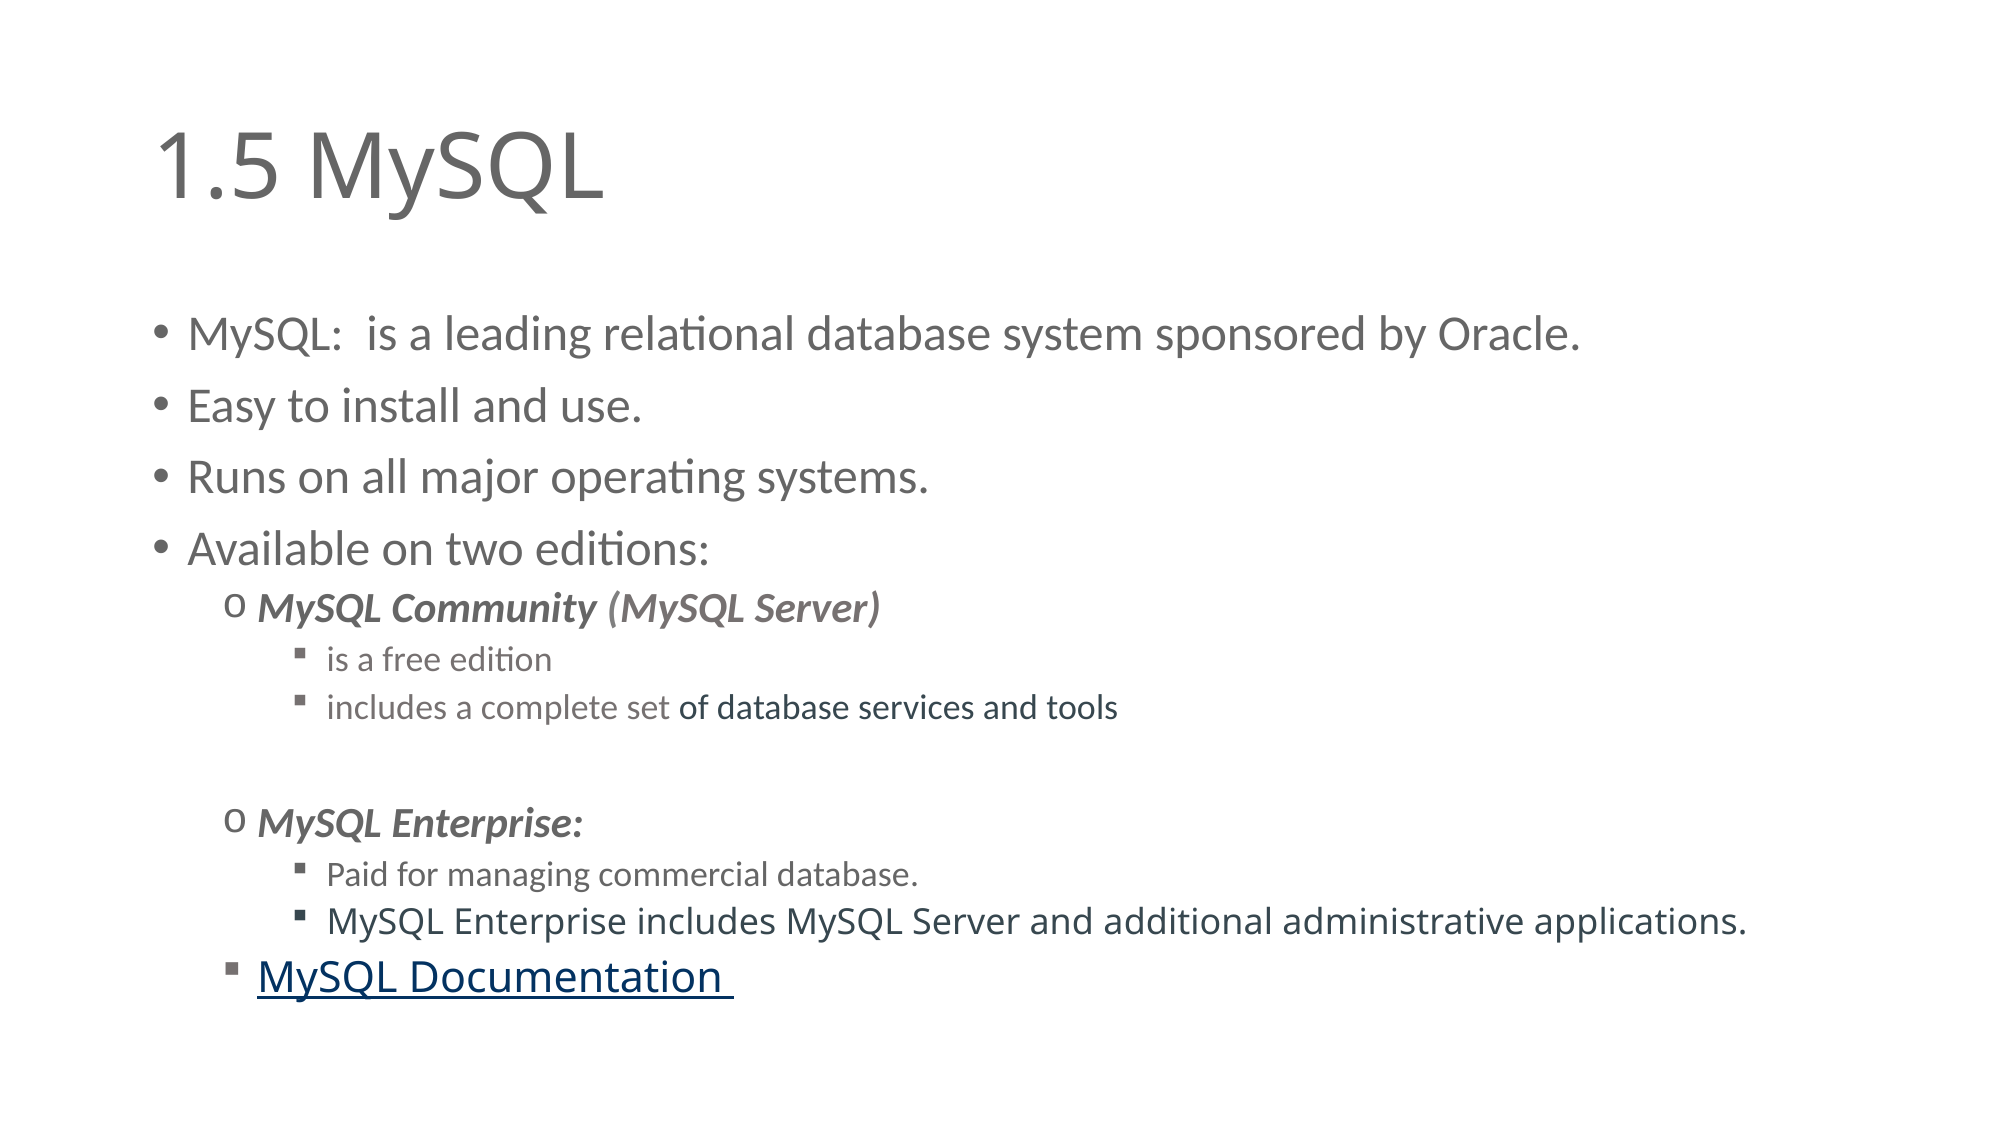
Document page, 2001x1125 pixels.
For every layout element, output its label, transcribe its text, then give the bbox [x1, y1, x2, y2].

title 1.5 MySQL [137, 59, 1863, 278]
list MySQL: is a leading relational database system sponsored by Oracle. Easy to install and use. Runs on all major operating systems. Available on two editions: MySQL Community (MySQL Server) is a free edition includes a complete set of database services and tools MySQL Enterprise: Paid for managing commercial database. MySQL Enterprise includes MySQL Server and additional administrative applications. MySQL Documentation [137, 299, 1863, 1014]
